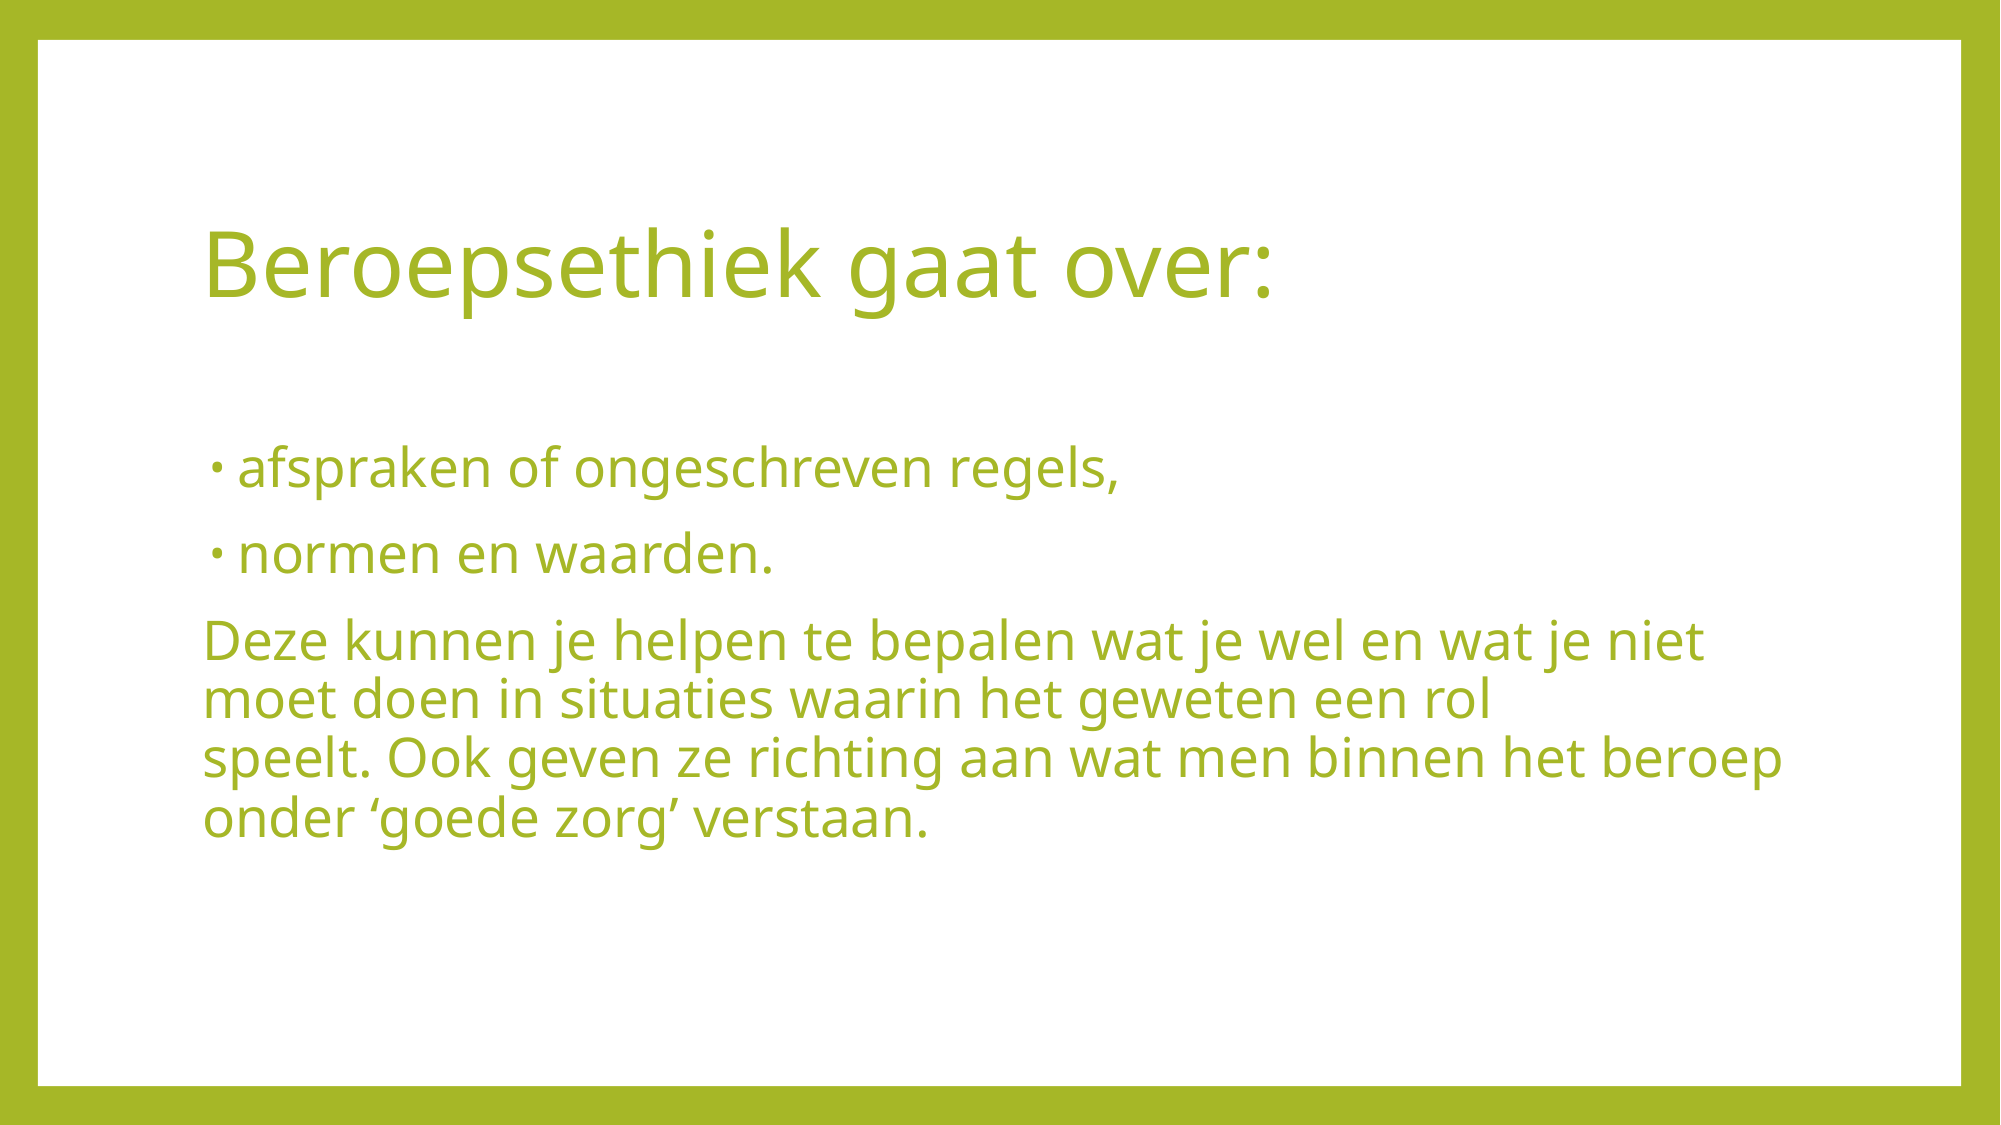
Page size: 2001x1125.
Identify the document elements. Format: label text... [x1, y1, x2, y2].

list afspraken of ongeschreven regels, normen en waarden. Deze kunnen je helpen te bepalen wat je wel en wat je niet moet doen in situaties waarin het geweten een rol speelt. Ook geven ze richting aan wat men binnen het beroep onder ‘goede zorg’ verstaan. [187, 432, 1807, 857]
title Beroepsethiek gaat over: [186, 157, 1807, 380]
